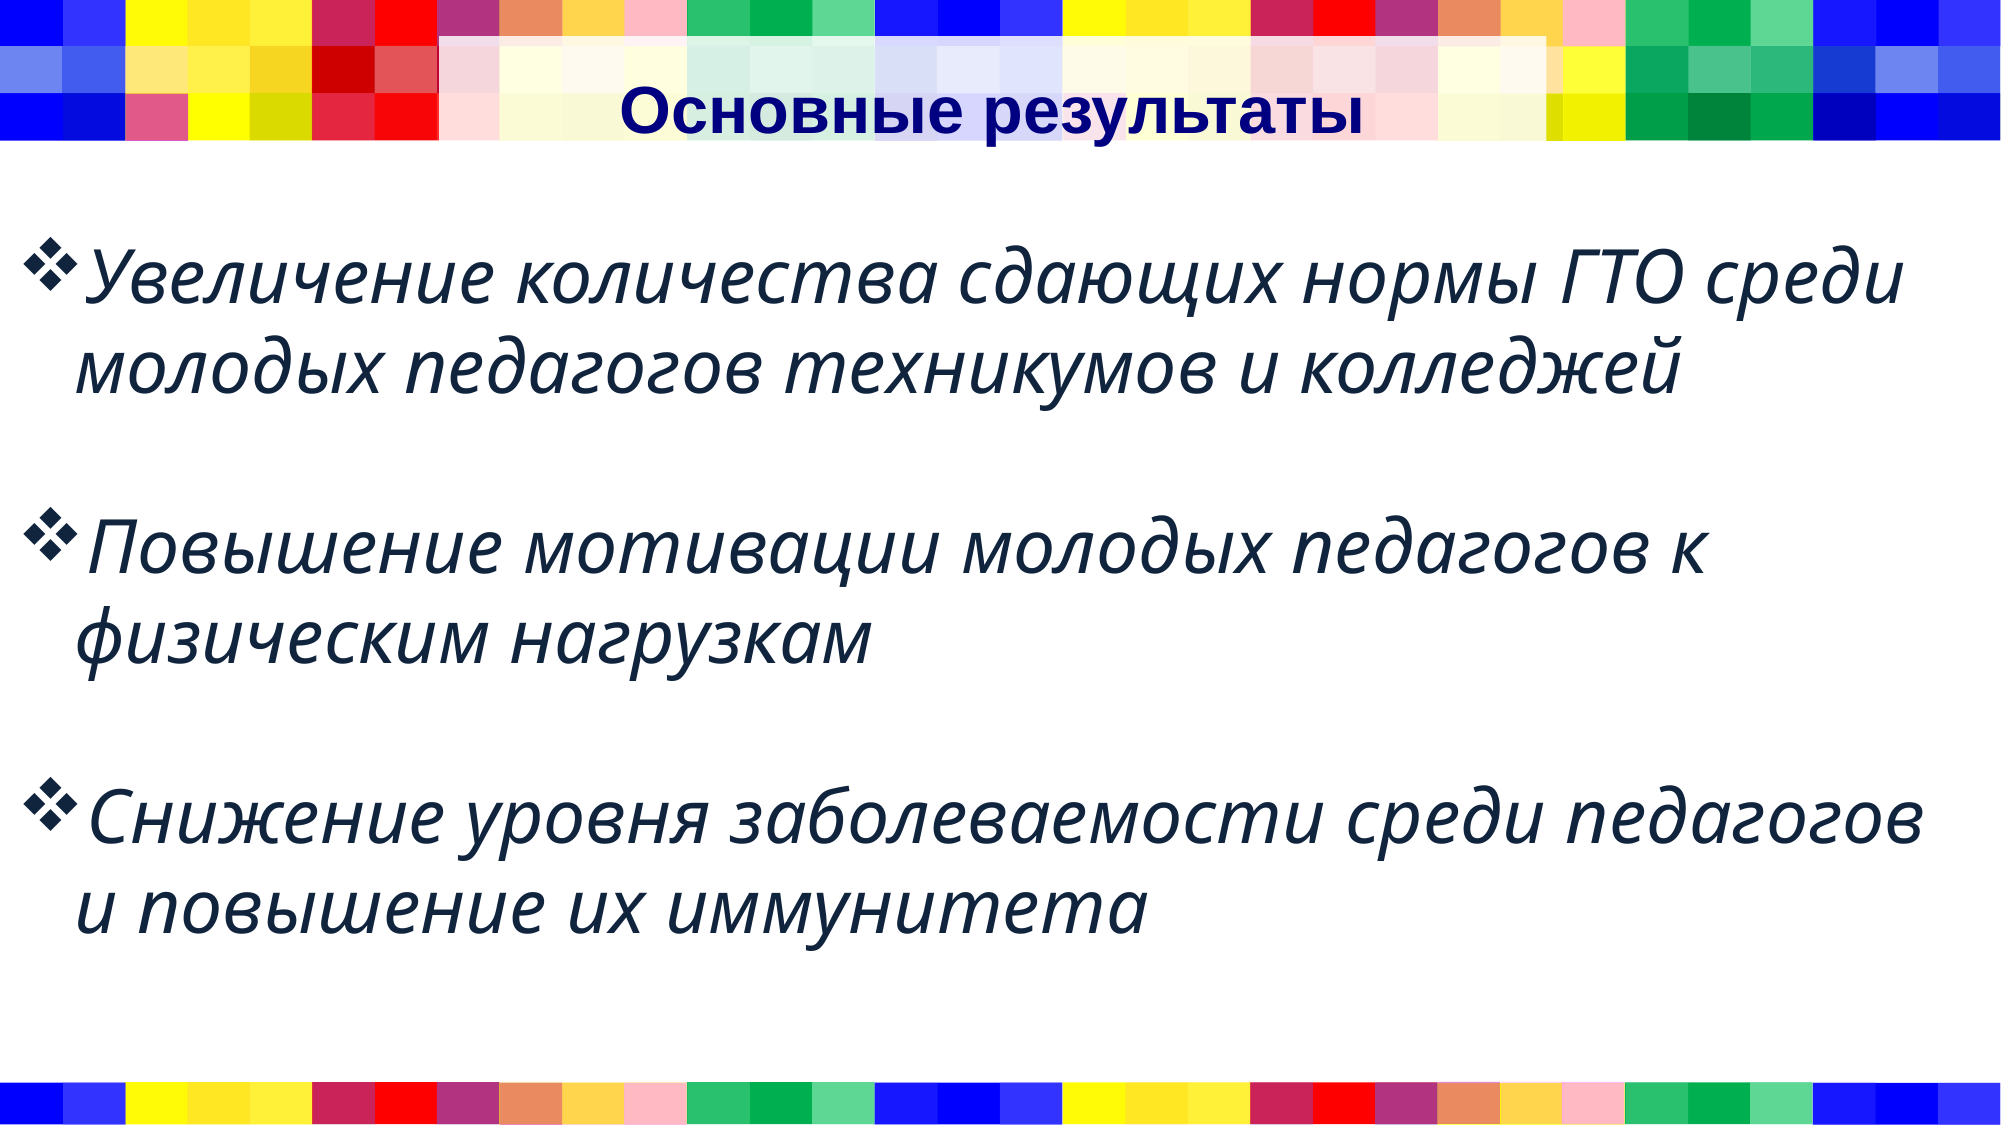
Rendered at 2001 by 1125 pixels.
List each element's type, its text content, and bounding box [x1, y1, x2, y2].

title Основные результаты [439, 36, 1547, 177]
list Увеличение количества сдающих нормы ГТО среди молодых педагогов техникумов и колледжей Повышение мотивации молодых педагогов к физическим нагрузкам Снижение уровня заболеваемости среди педагогов и повышение их иммунитета [2, 150, 1992, 1068]
